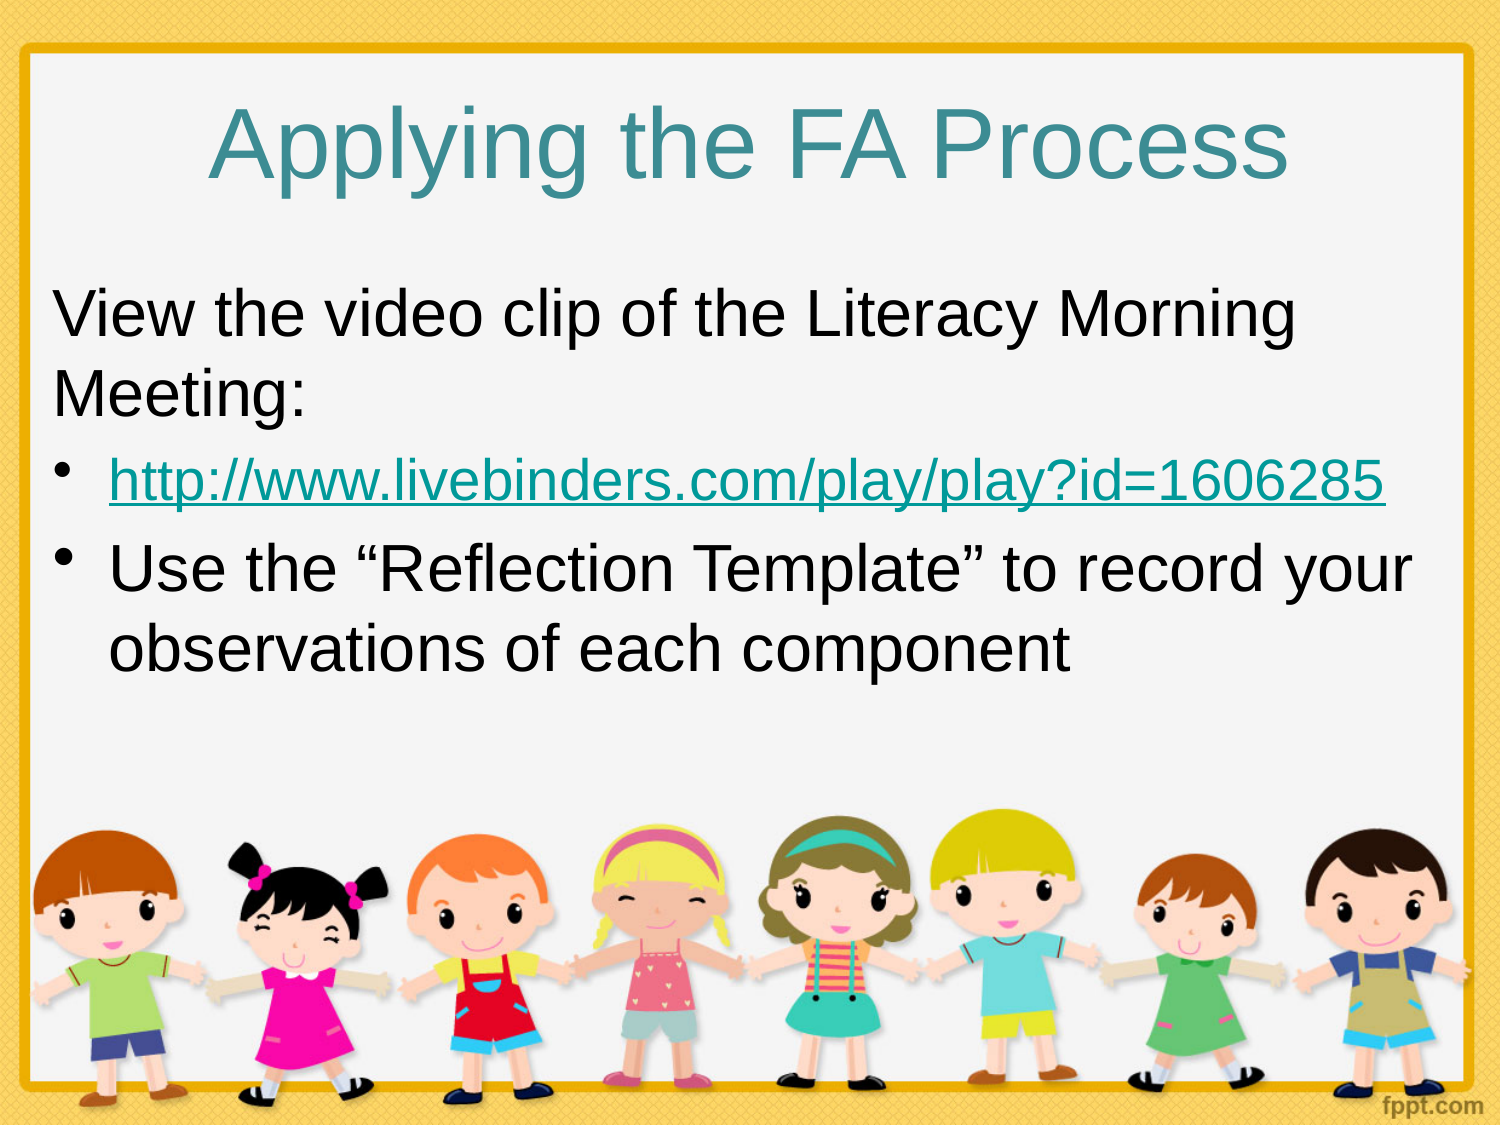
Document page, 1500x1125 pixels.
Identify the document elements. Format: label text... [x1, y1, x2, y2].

list View the video clip of the Literacy Morning Meeting: http://www.livebinders.com/play/play?id=1606285 Use the “Reflection Template” to record your observations of each component [37, 262, 1450, 1005]
picture [0, 0, 1500, 1125]
title Applying the FA Process [75, 45, 1425, 233]
